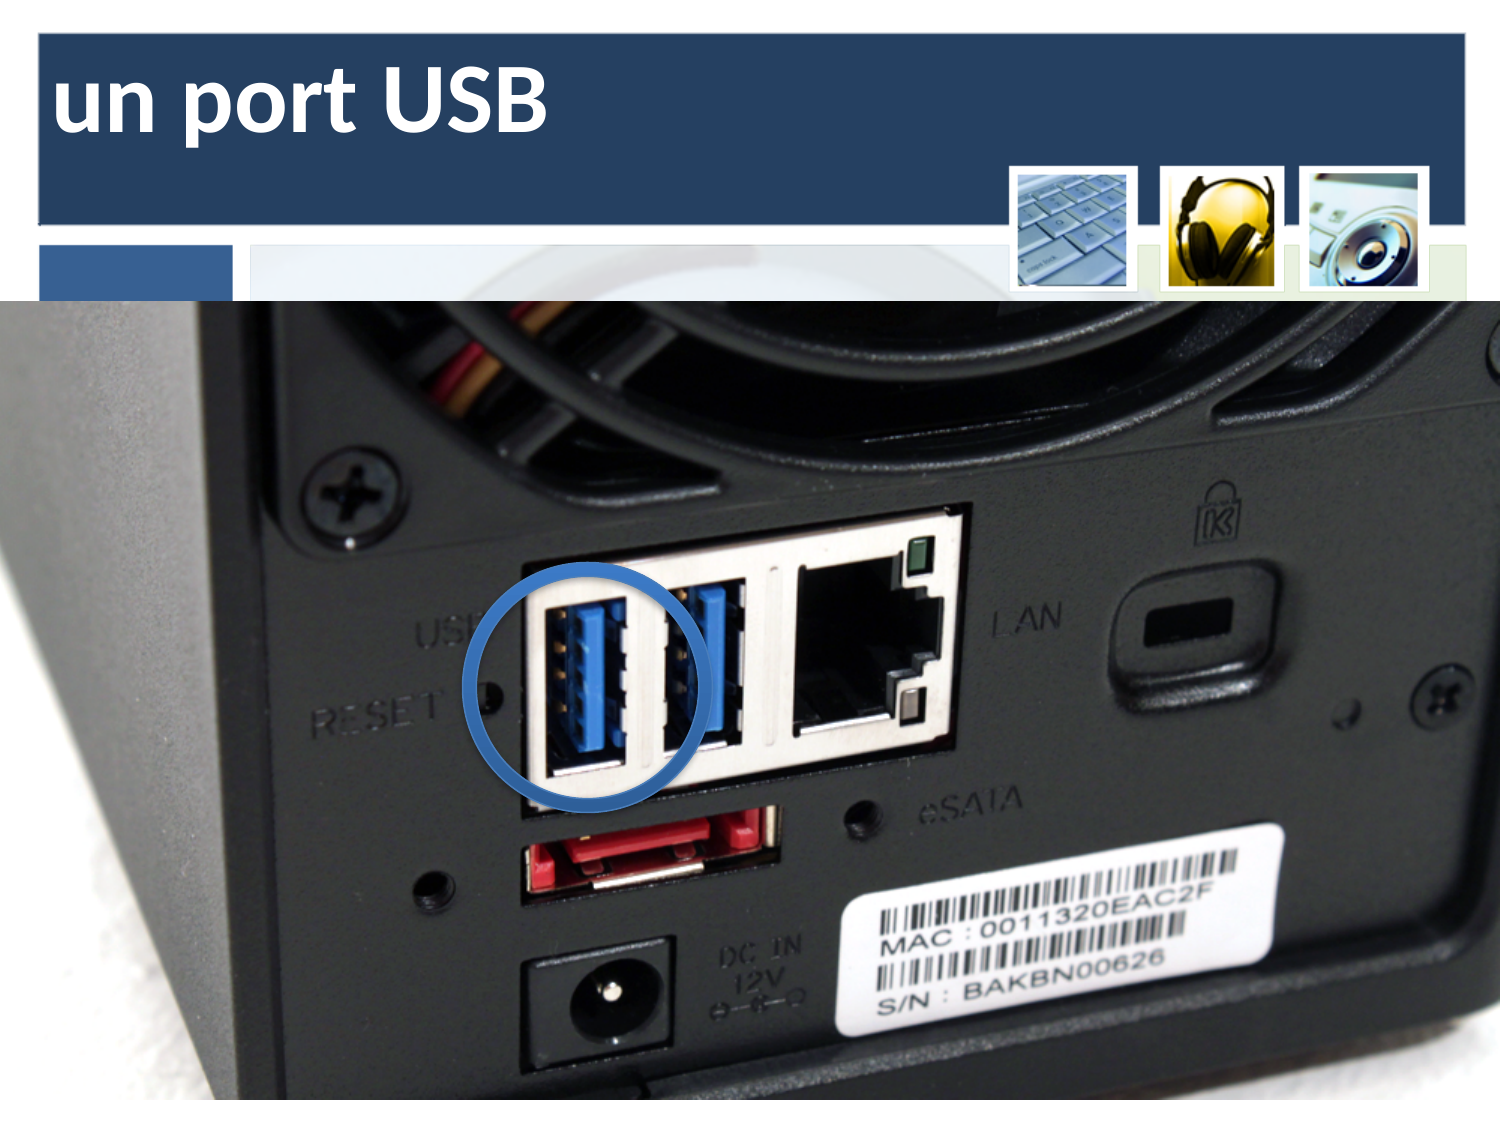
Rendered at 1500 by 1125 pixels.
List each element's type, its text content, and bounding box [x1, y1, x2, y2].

text_box un port USB [36, 24, 1224, 160]
picture [0, 0, 1500, 1125]
